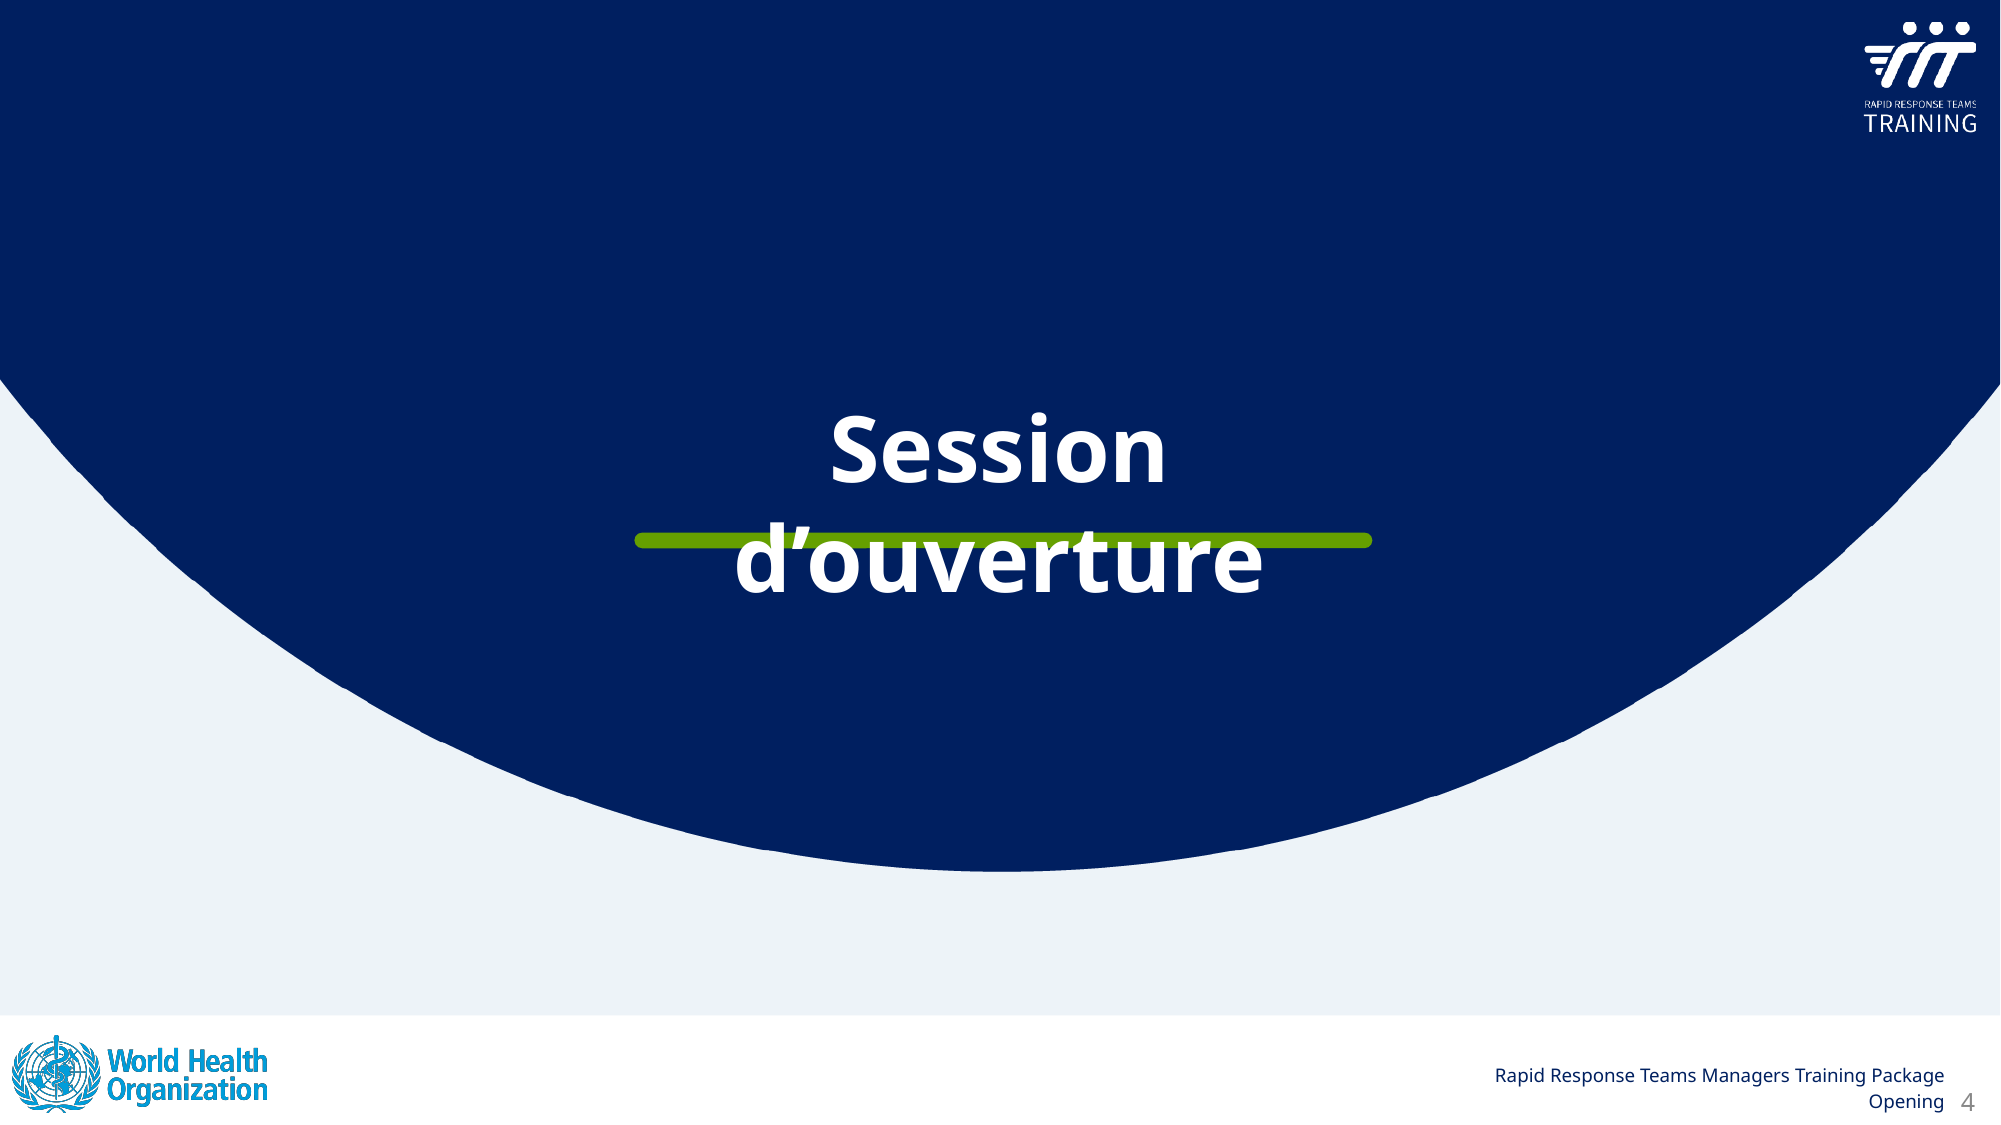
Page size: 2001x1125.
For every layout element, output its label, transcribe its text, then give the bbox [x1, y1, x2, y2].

picture [40, 1062, 47, 1070]
picture [24, 1054, 36, 1087]
text_box Session d’ouverture [577, 383, 1423, 619]
picture [36, 1088, 78, 1105]
picture [0, 0, 2001, 904]
picture [12, 1035, 54, 1068]
picture [71, 1053, 90, 1091]
picture [30, 1083, 37, 1091]
picture [34, 1054, 43, 1078]
picture [46, 1056, 54, 1062]
picture [12, 1083, 48, 1113]
picture [22, 1062, 26, 1077]
text_box 4 [1547, 1079, 1983, 1125]
picture [50, 1108, 62, 1113]
picture [59, 1035, 267, 1113]
